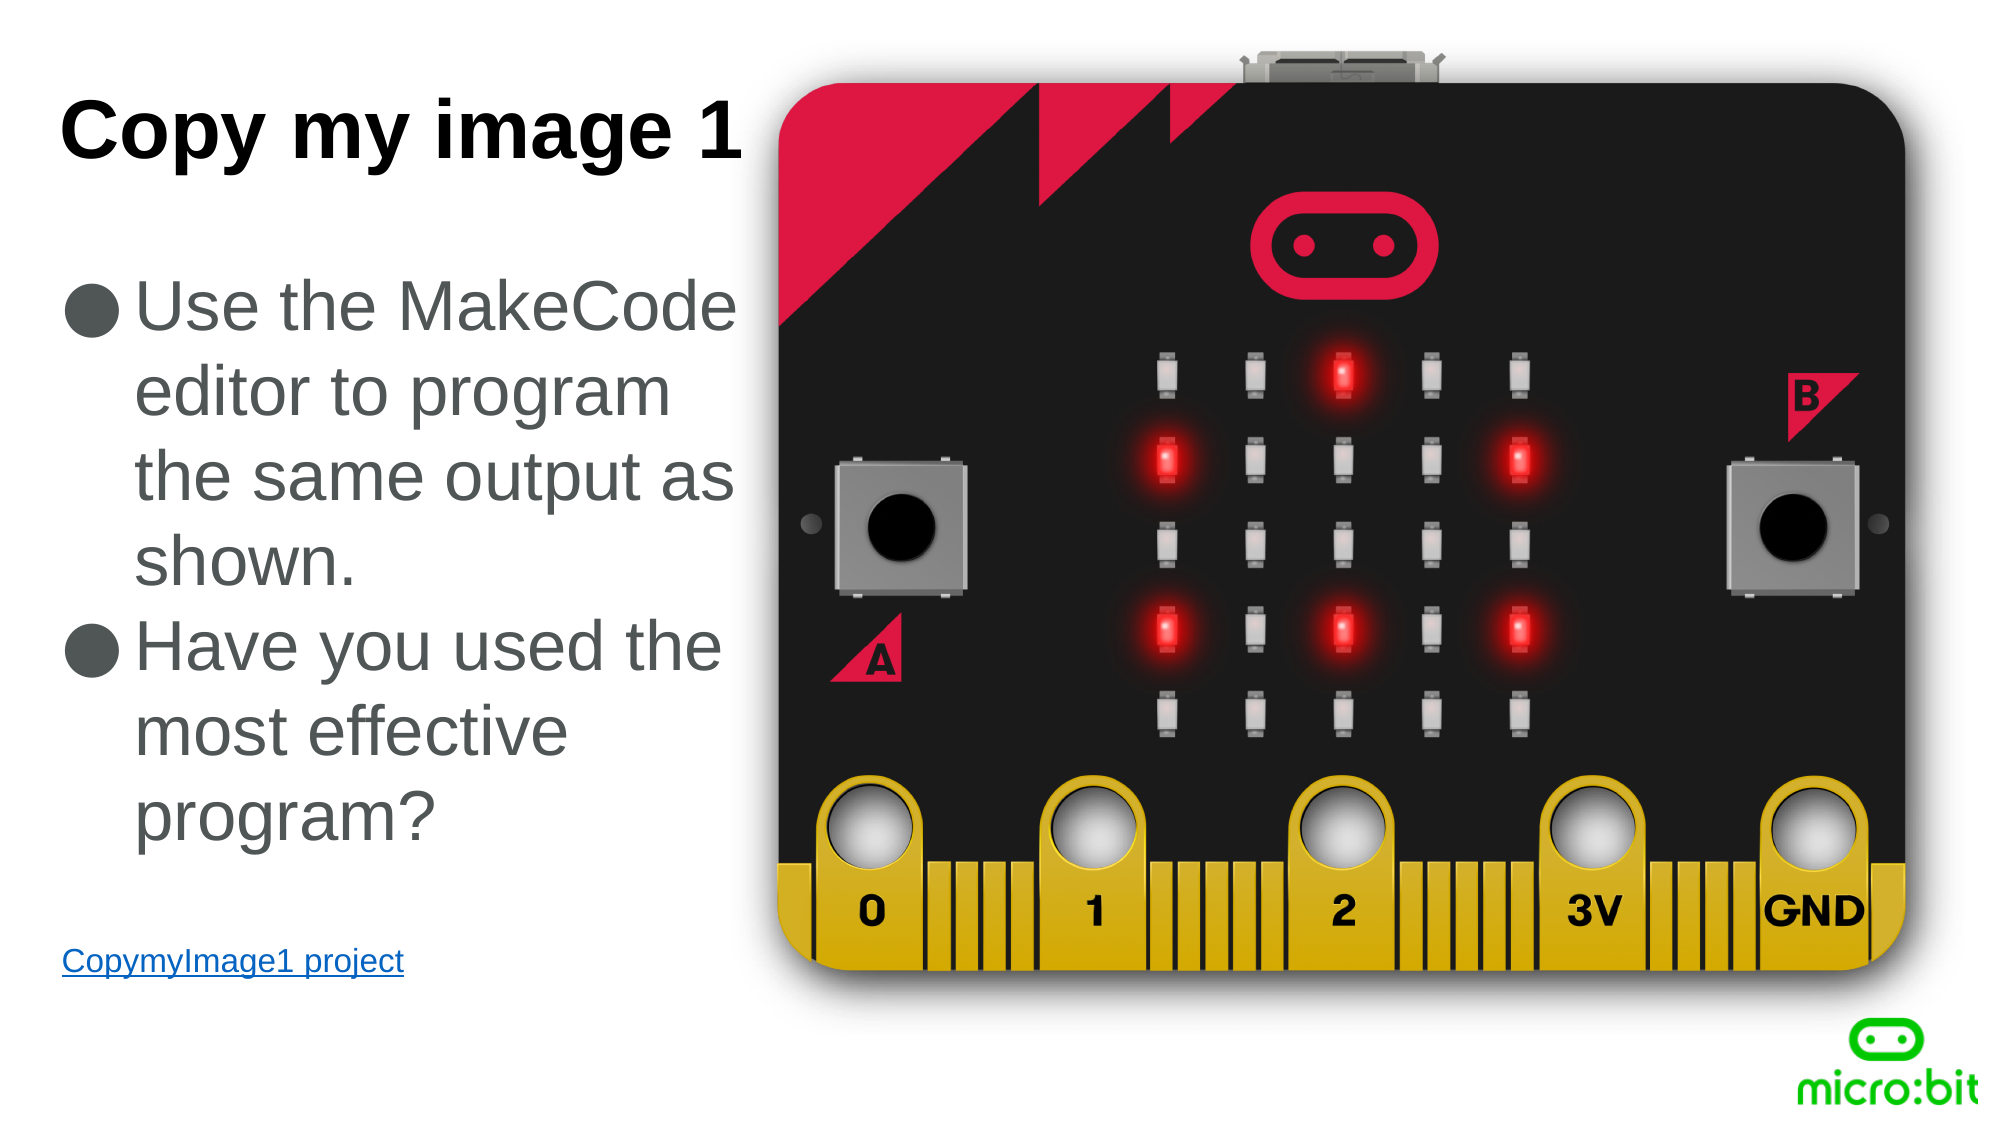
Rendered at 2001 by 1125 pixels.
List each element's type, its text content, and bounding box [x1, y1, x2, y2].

text_box Copy my image 1 Use the MakeCode editor to program the same output as shown. Have you used the most effective program? CopymyImage1 project [44, 61, 726, 1016]
picture [731, 42, 1978, 1106]
